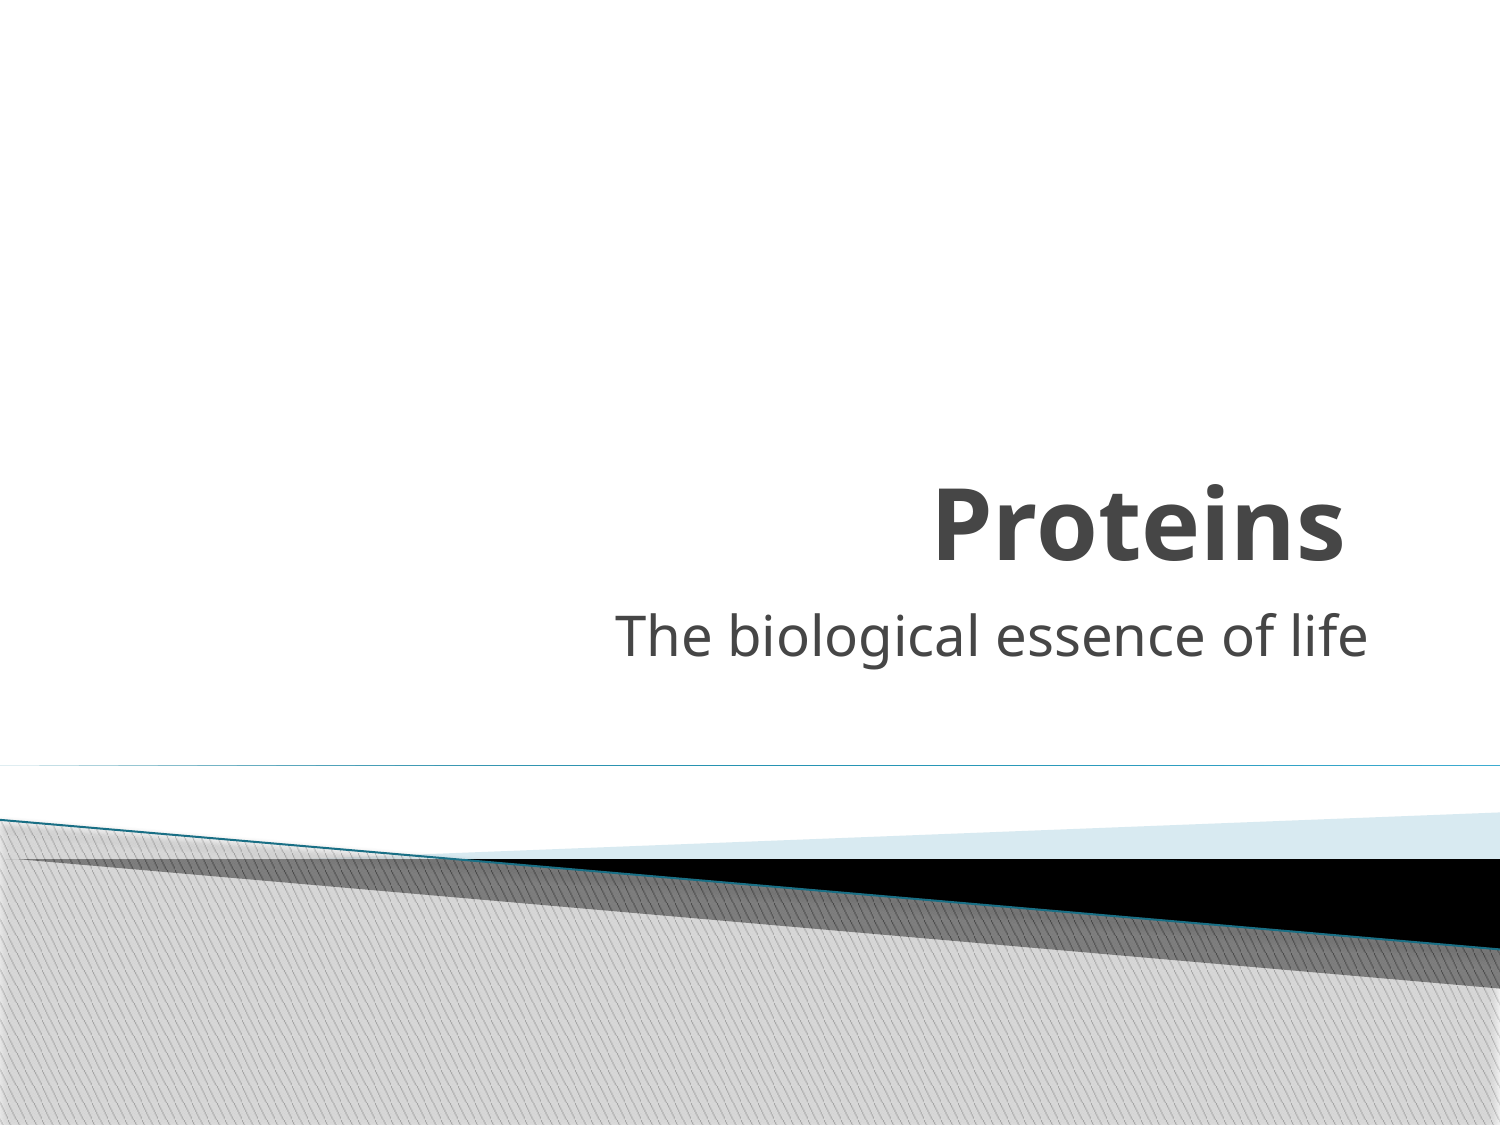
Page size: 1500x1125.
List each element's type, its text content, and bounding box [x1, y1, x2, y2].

subtitle The biological essence of life [112, 592, 1388, 790]
picture [5, 859, 1500, 989]
title Proteins [112, 287, 1388, 588]
